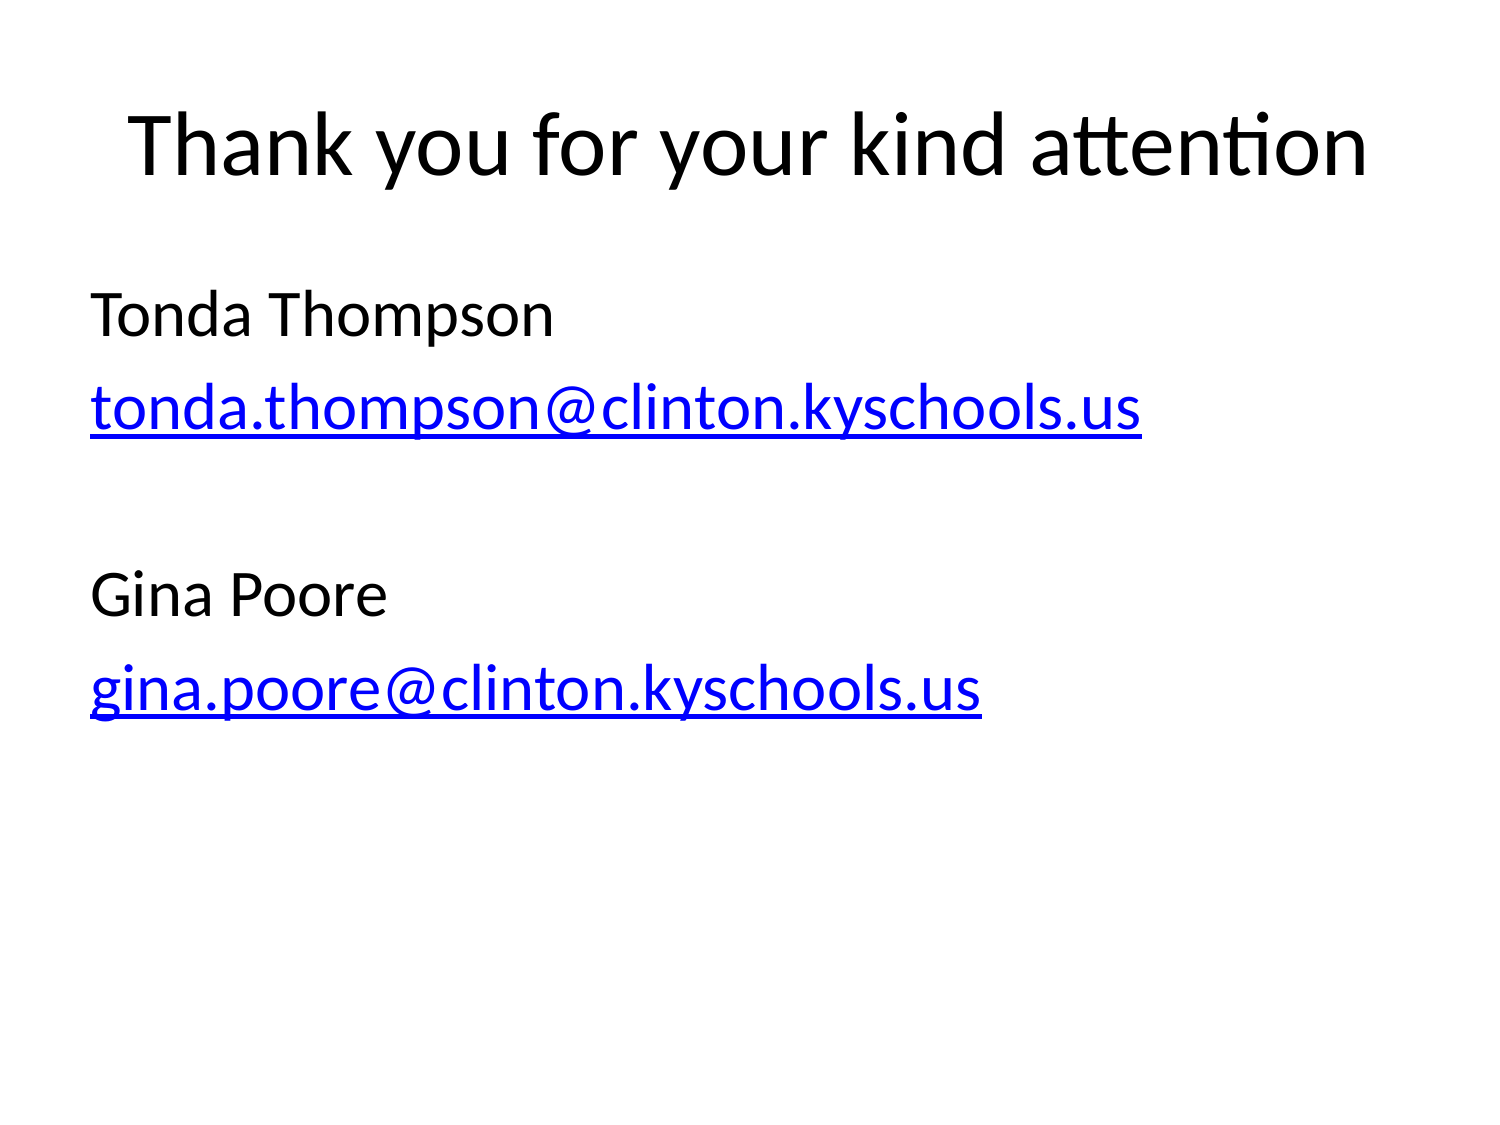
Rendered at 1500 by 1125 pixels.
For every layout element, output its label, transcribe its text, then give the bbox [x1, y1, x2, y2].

list Tonda Thompson tonda.thompson@clinton.kyschools.us Gina Poore gina.poore@clinton.kyschools.us [75, 262, 1425, 1005]
title Thank you for your kind attention [75, 45, 1425, 233]
